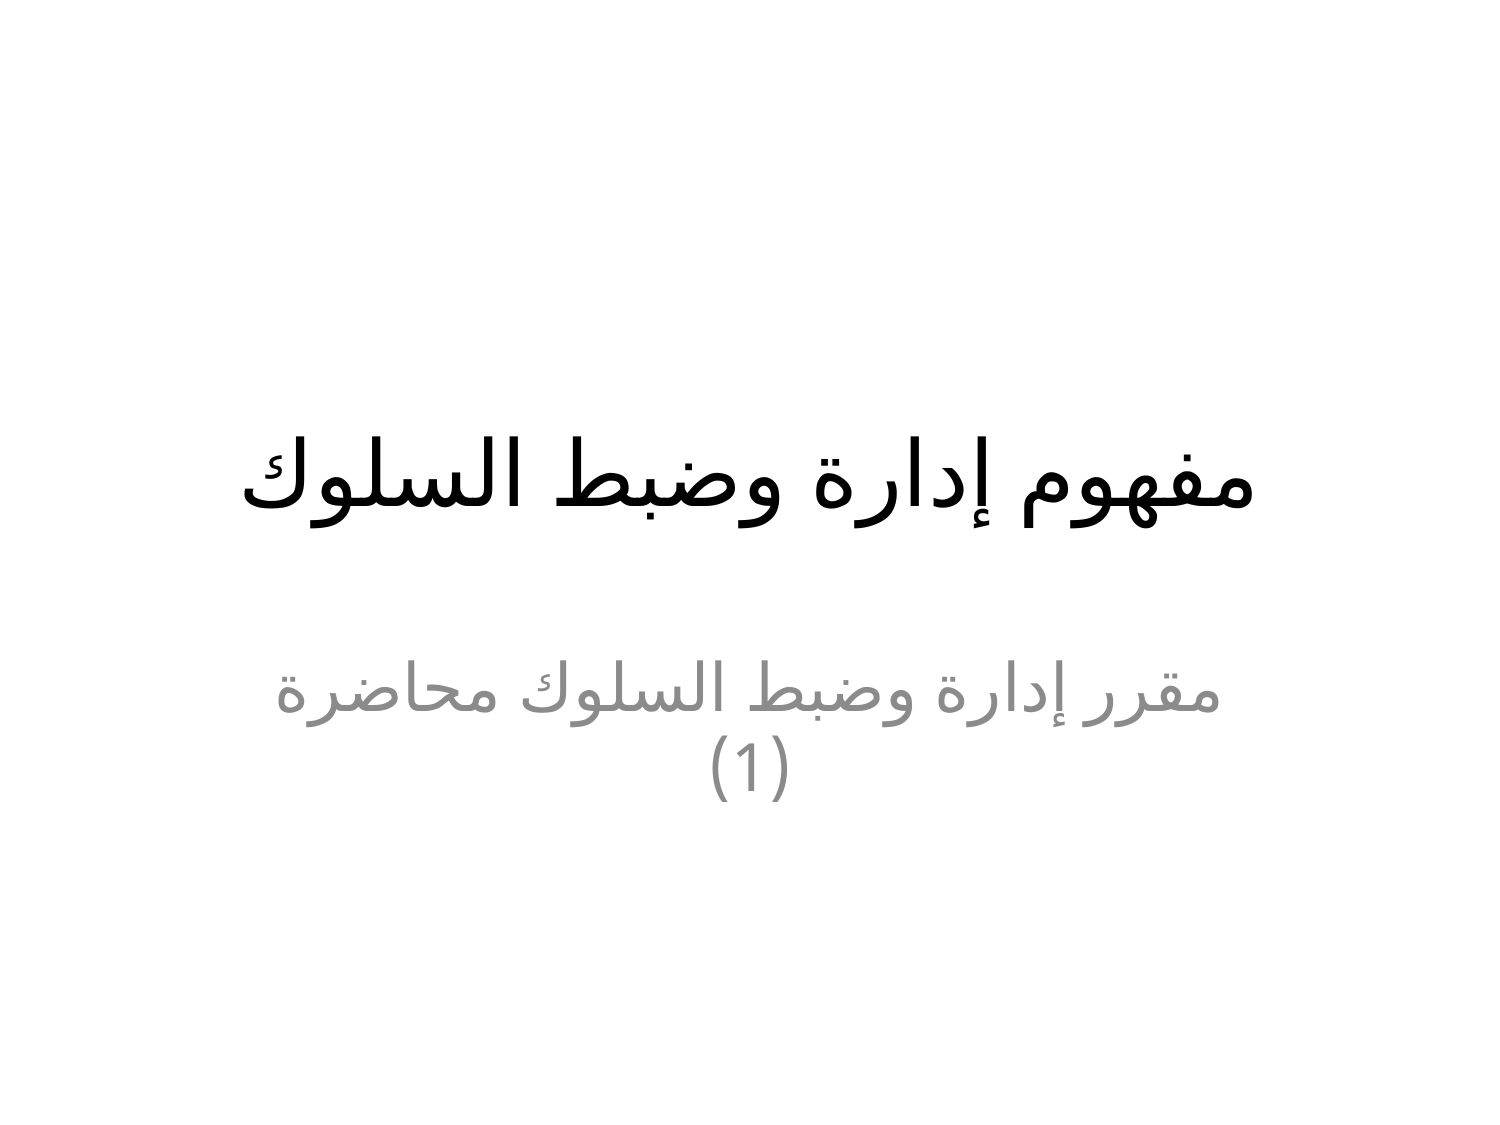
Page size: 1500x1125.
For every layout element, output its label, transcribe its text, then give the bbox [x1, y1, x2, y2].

title مفهوم إدارة وضبط السلوك [112, 349, 1388, 591]
subtitle مقرر إدارة وضبط السلوك محاضرة (1) [225, 637, 1275, 925]
